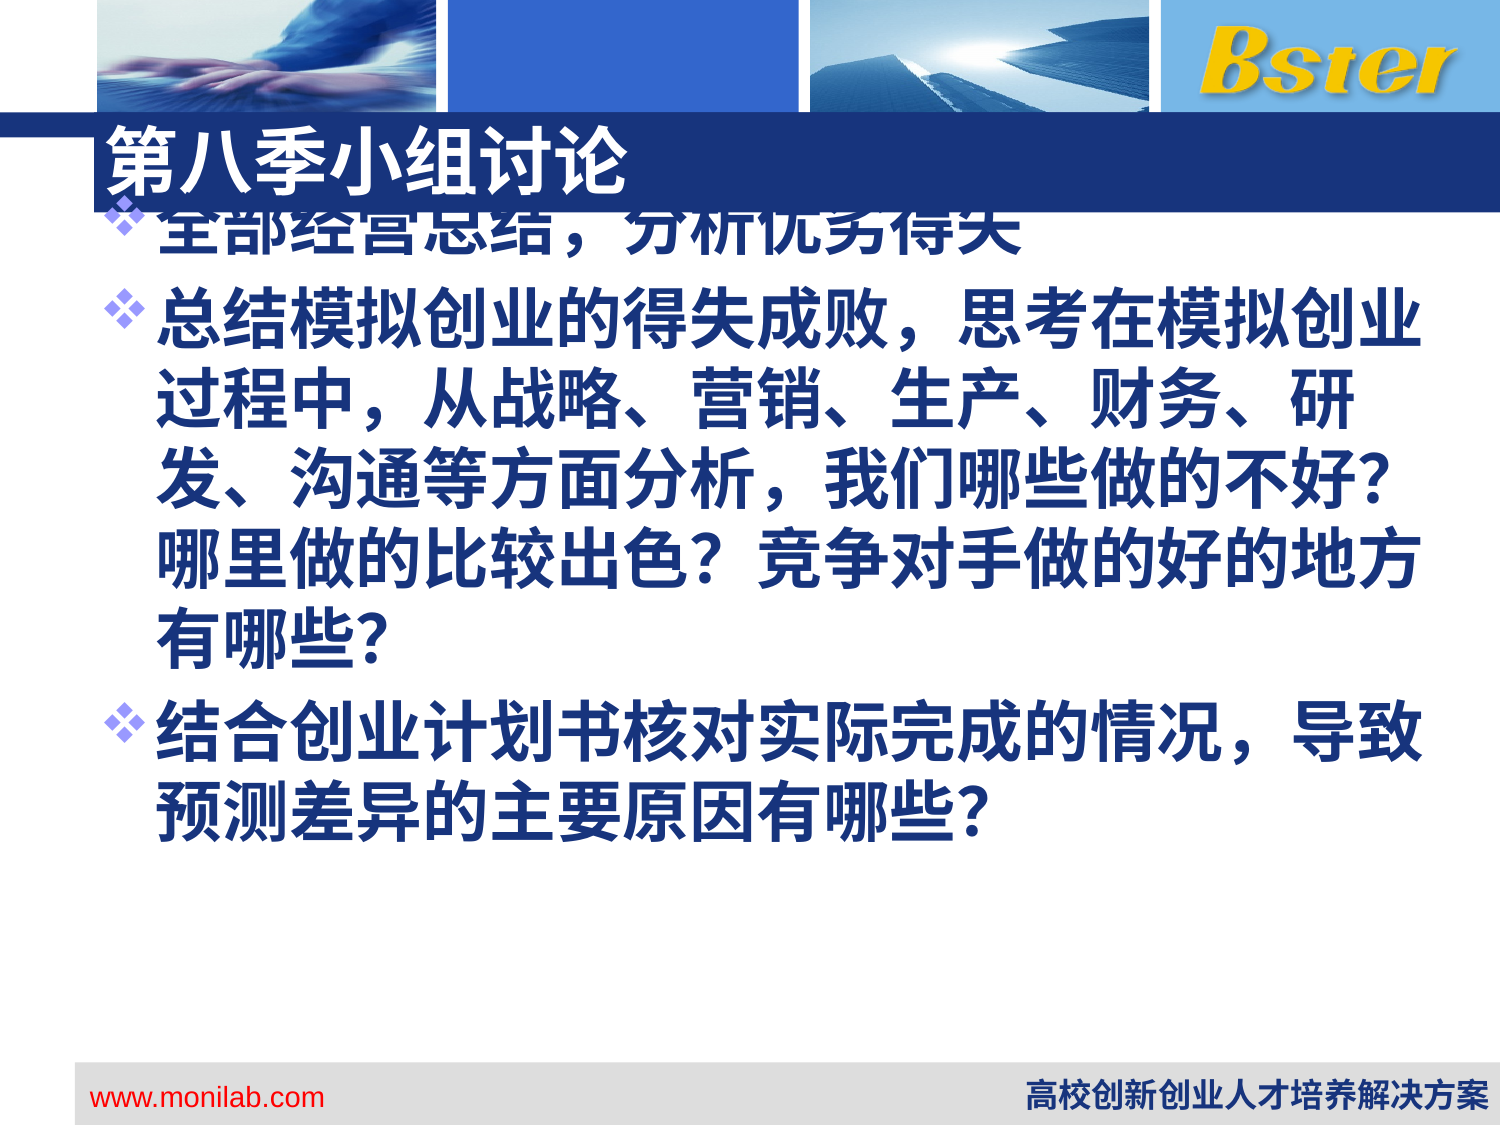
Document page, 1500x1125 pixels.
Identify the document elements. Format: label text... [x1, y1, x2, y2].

list 全部经营总结，分析优劣得失 总结模拟创业的得失成败，思考在模拟创业过程中，从战略、营销、生产、财务、研发、沟通等方面分析，我们哪些做的不好？哪里做的比较出色？竞争对手做的好的地方有哪些？ 结合创业计划书核对实际完成的情况，导致预测差异的主要原因有哪些？ [84, 175, 1442, 1044]
picture [810, 0, 1150, 112]
title 第八季小组讨论 [88, 113, 1369, 175]
picture [97, 0, 437, 112]
picture [1199, 26, 1458, 94]
